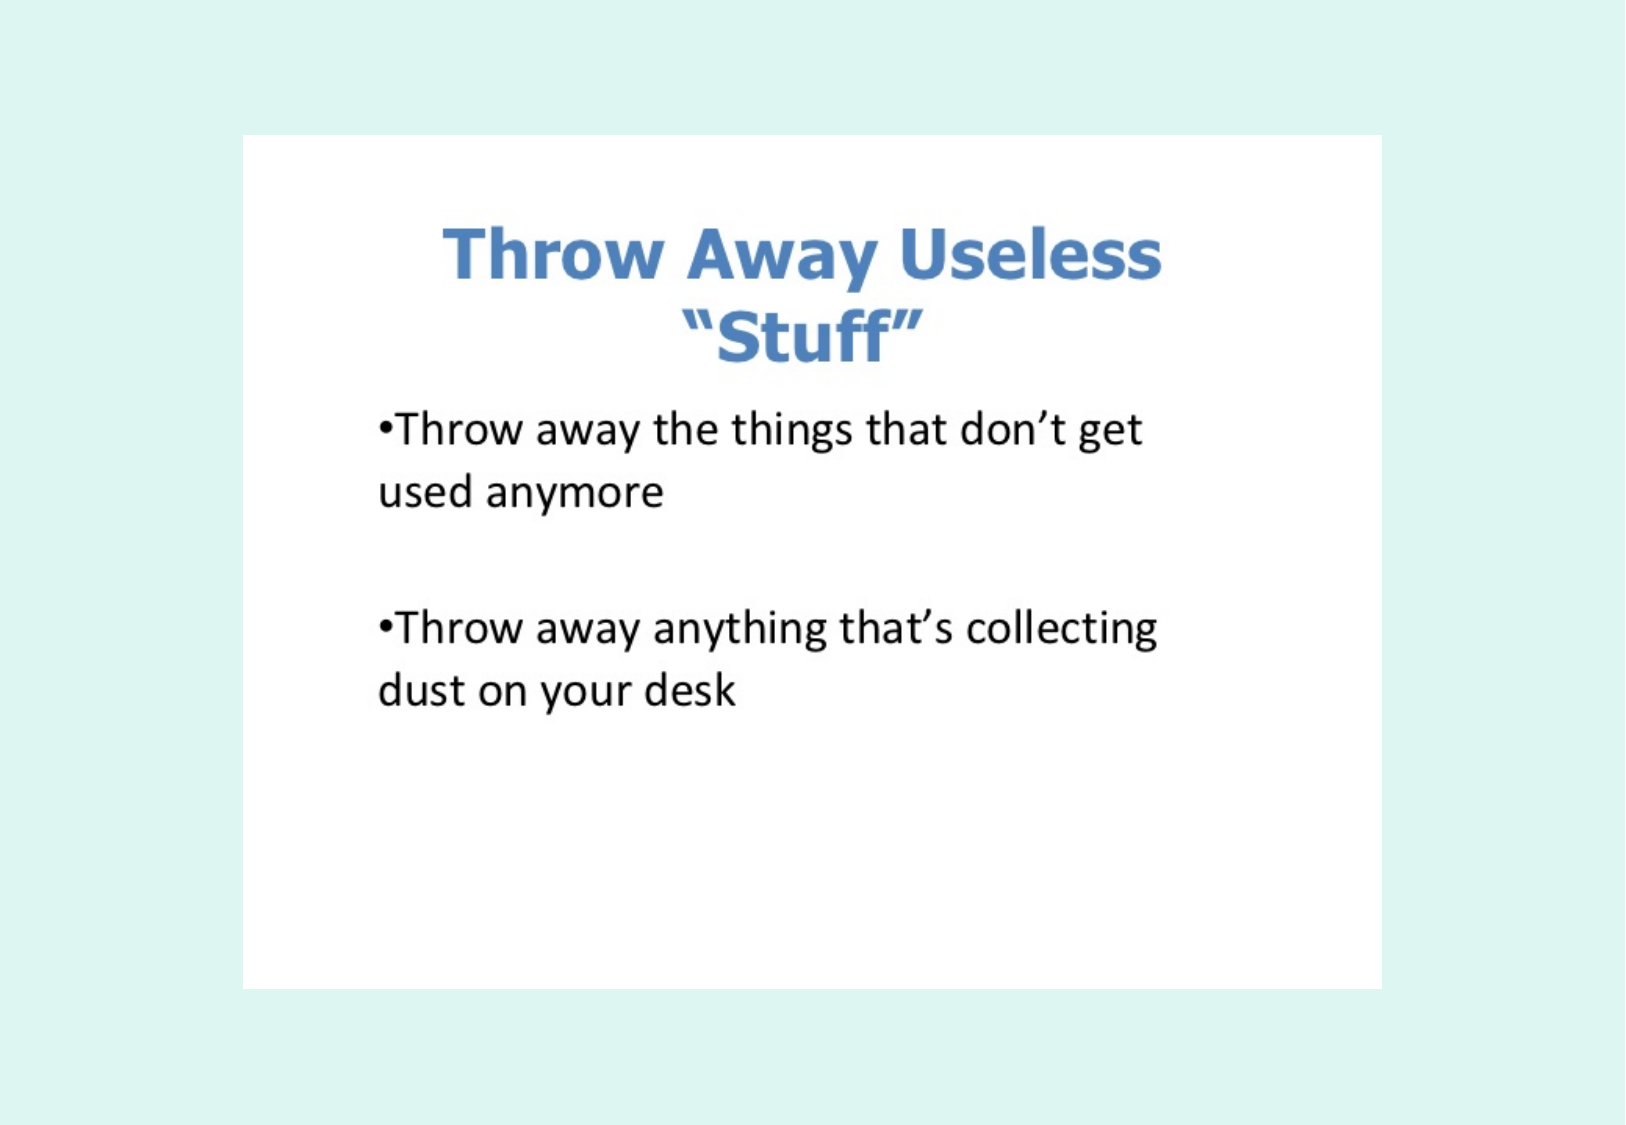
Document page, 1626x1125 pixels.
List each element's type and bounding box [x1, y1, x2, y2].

picture [243, 135, 1382, 990]
